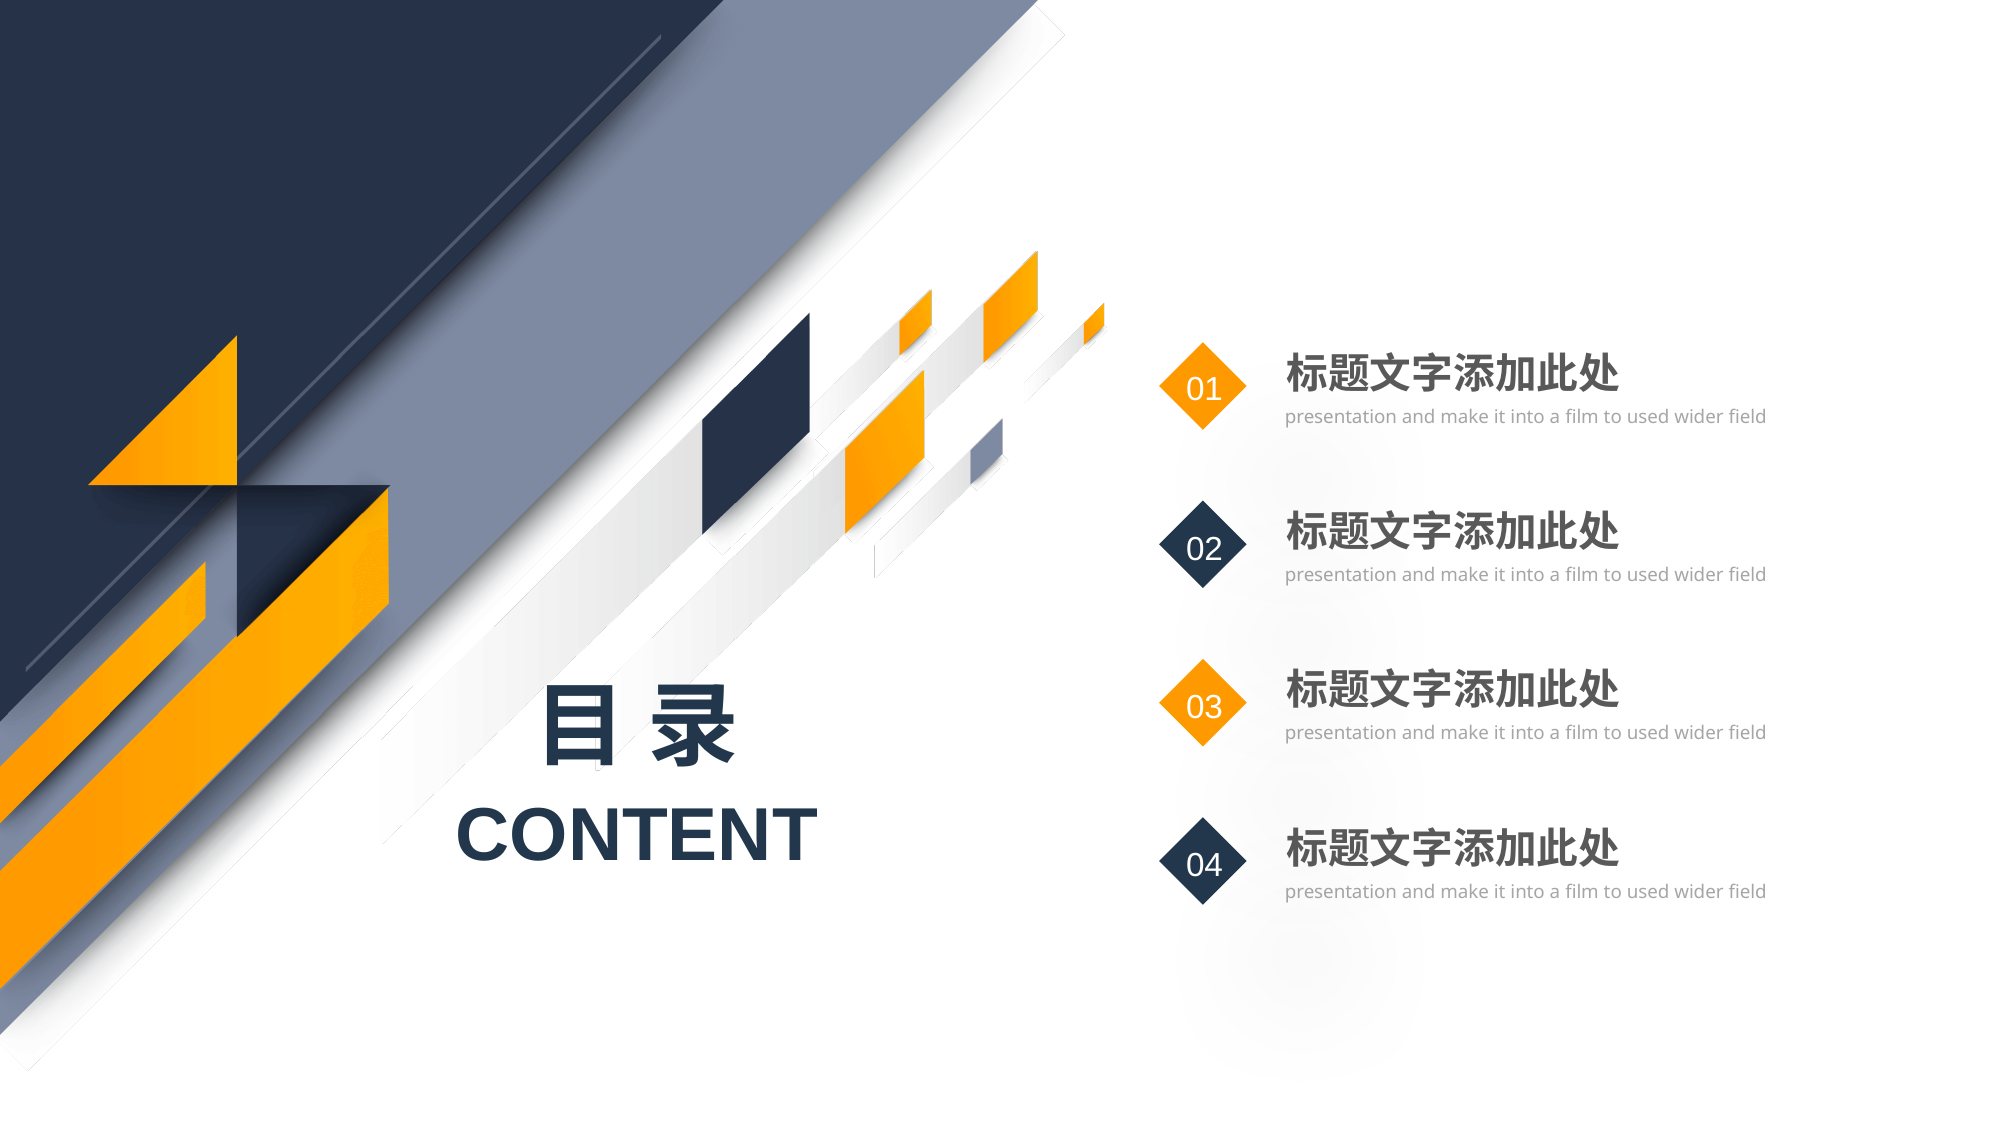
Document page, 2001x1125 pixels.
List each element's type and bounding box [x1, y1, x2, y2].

text_box [1159, 497, 1905, 592]
text_box [1159, 655, 1905, 750]
text_box [1159, 814, 1905, 908]
text_box [1159, 339, 1905, 433]
picture [0, 0, 1108, 1071]
